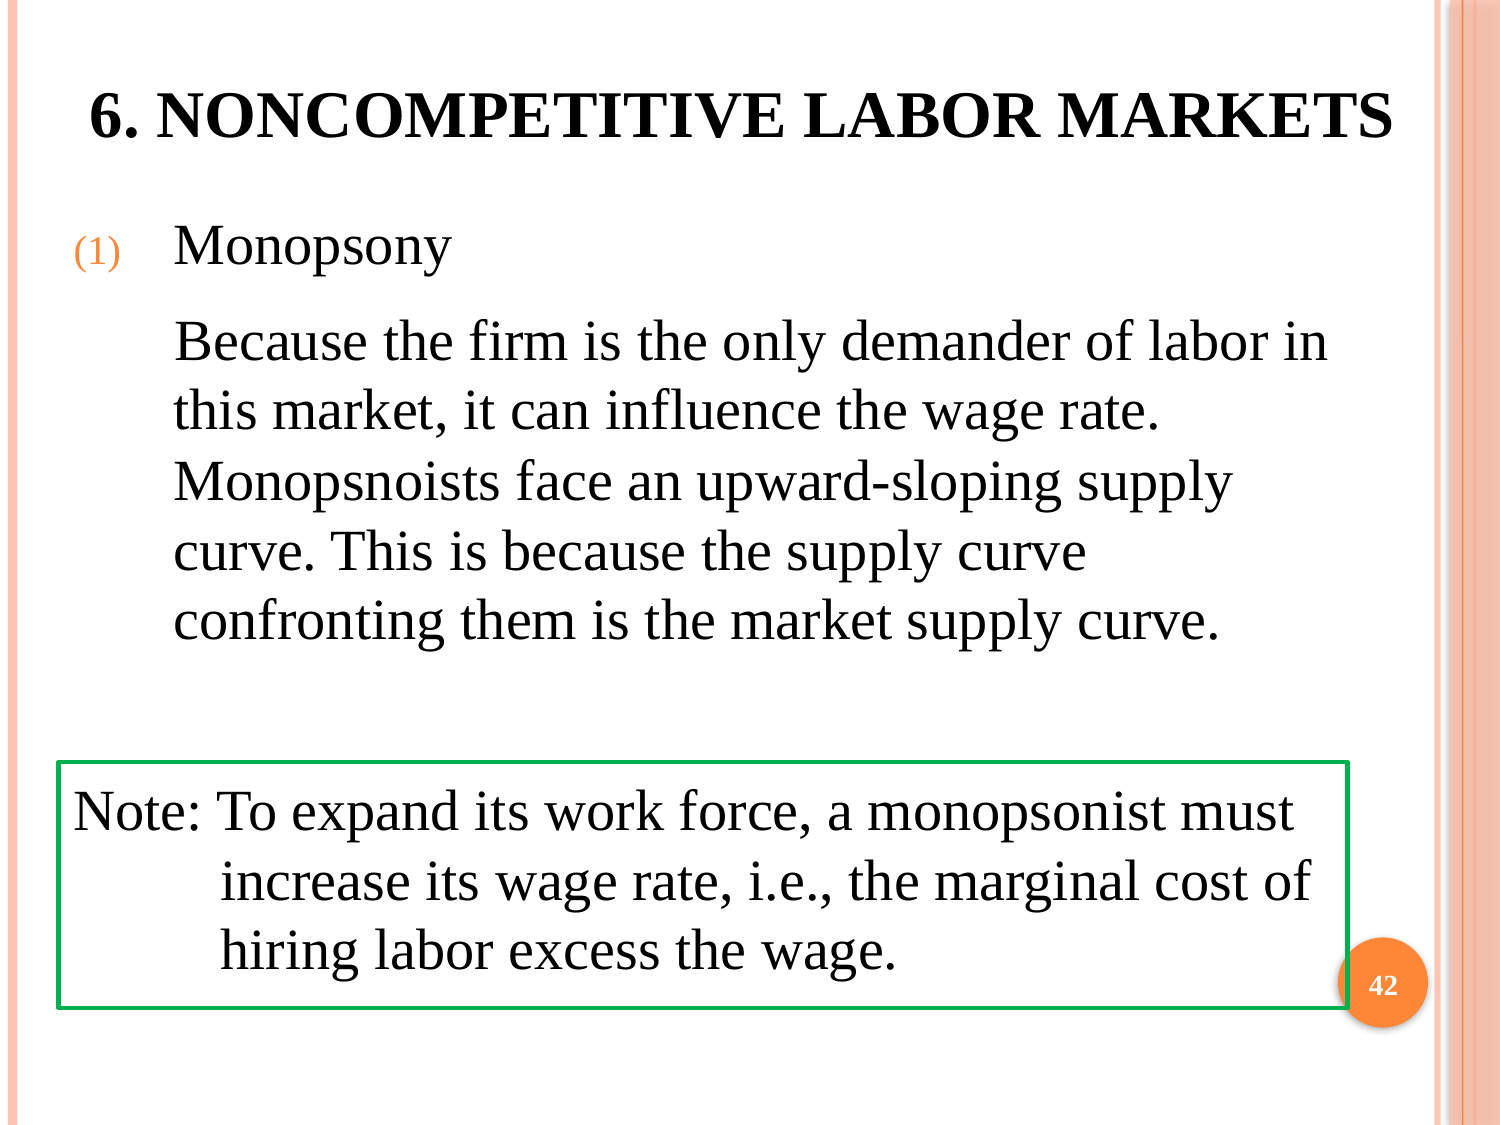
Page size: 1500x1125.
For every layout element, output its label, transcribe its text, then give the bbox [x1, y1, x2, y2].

slide_number 42 [1333, 940, 1434, 1026]
text_box [56, 760, 1350, 1010]
title 6. Noncompetitive Labor Markets [75, 35, 1425, 188]
list Monopsony Because the firm is the only demander of labor in this market, it can influence the wage rate. Monopsnoists face an upward-sloping supply curve. This is because the supply curve confronting them is the market supply curve. Note: To expand its work force, a monopsonist must increase its wage rate, i.e., the marginal cost of hiring labor excess the wage. [58, 198, 1372, 940]
